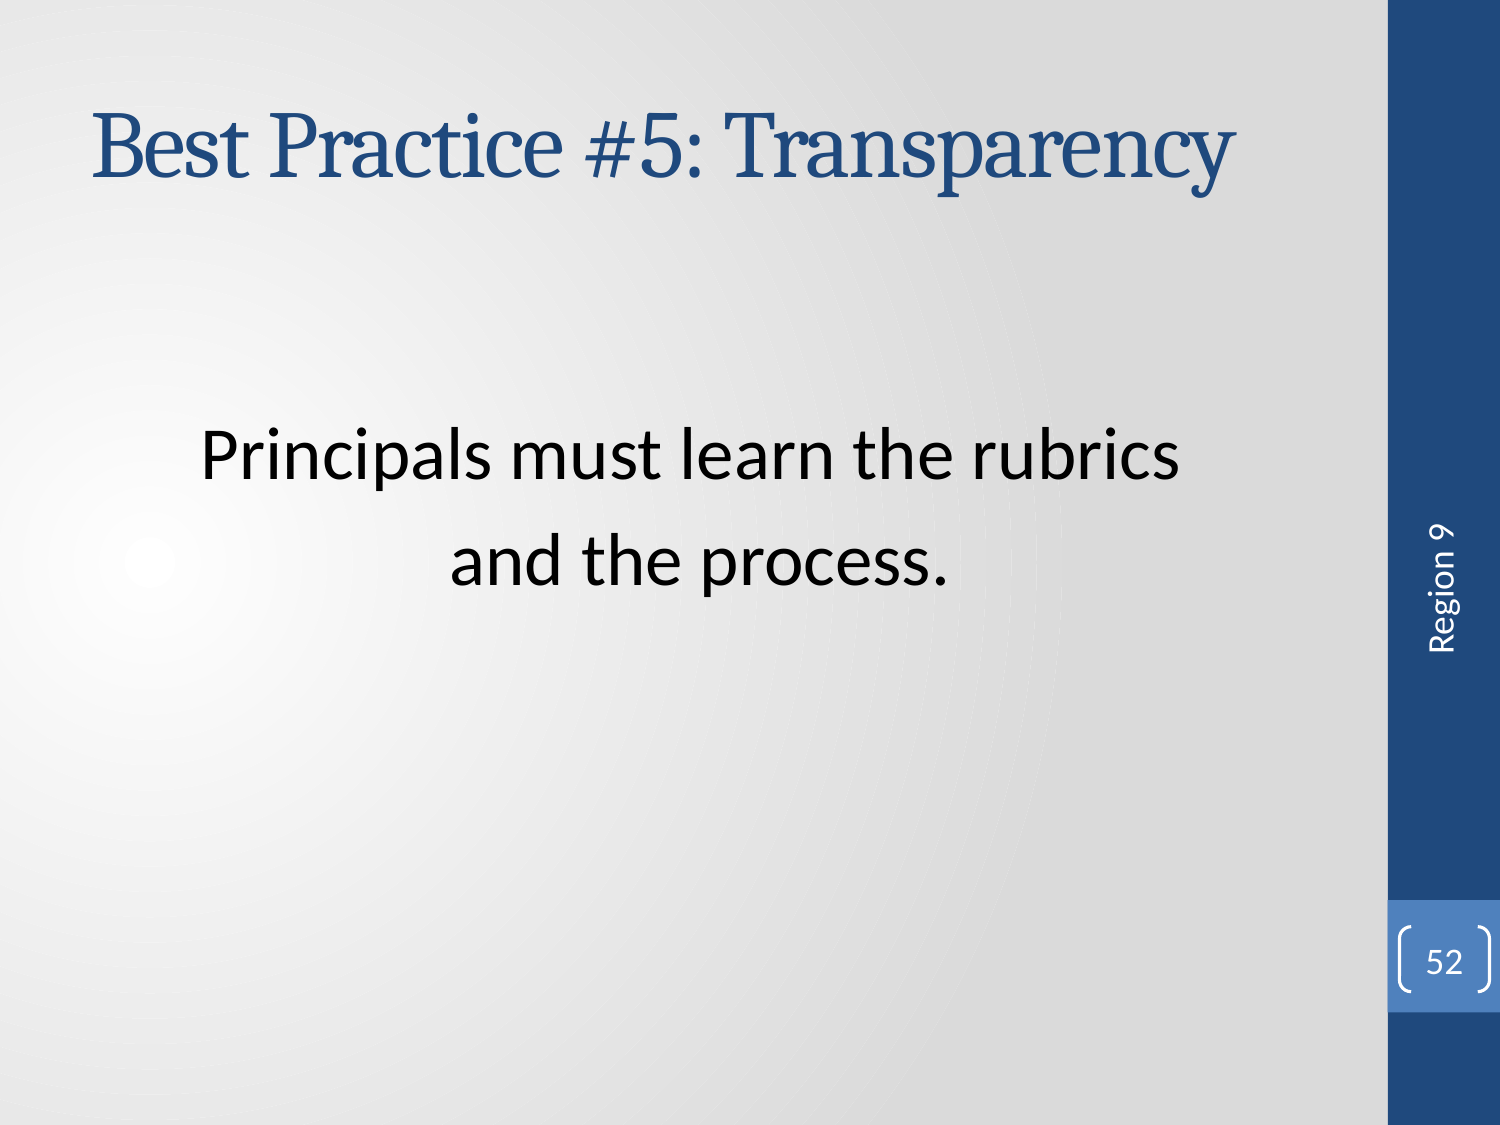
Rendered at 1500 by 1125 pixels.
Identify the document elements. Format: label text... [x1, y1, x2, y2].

slide_number 52 [1397, 925, 1492, 994]
list Principals must learn the rubrics and the process. [75, 262, 1325, 1050]
title Best Practice #5: Transparency [75, 45, 1325, 233]
footer Region 9 [1408, 500, 1469, 889]
